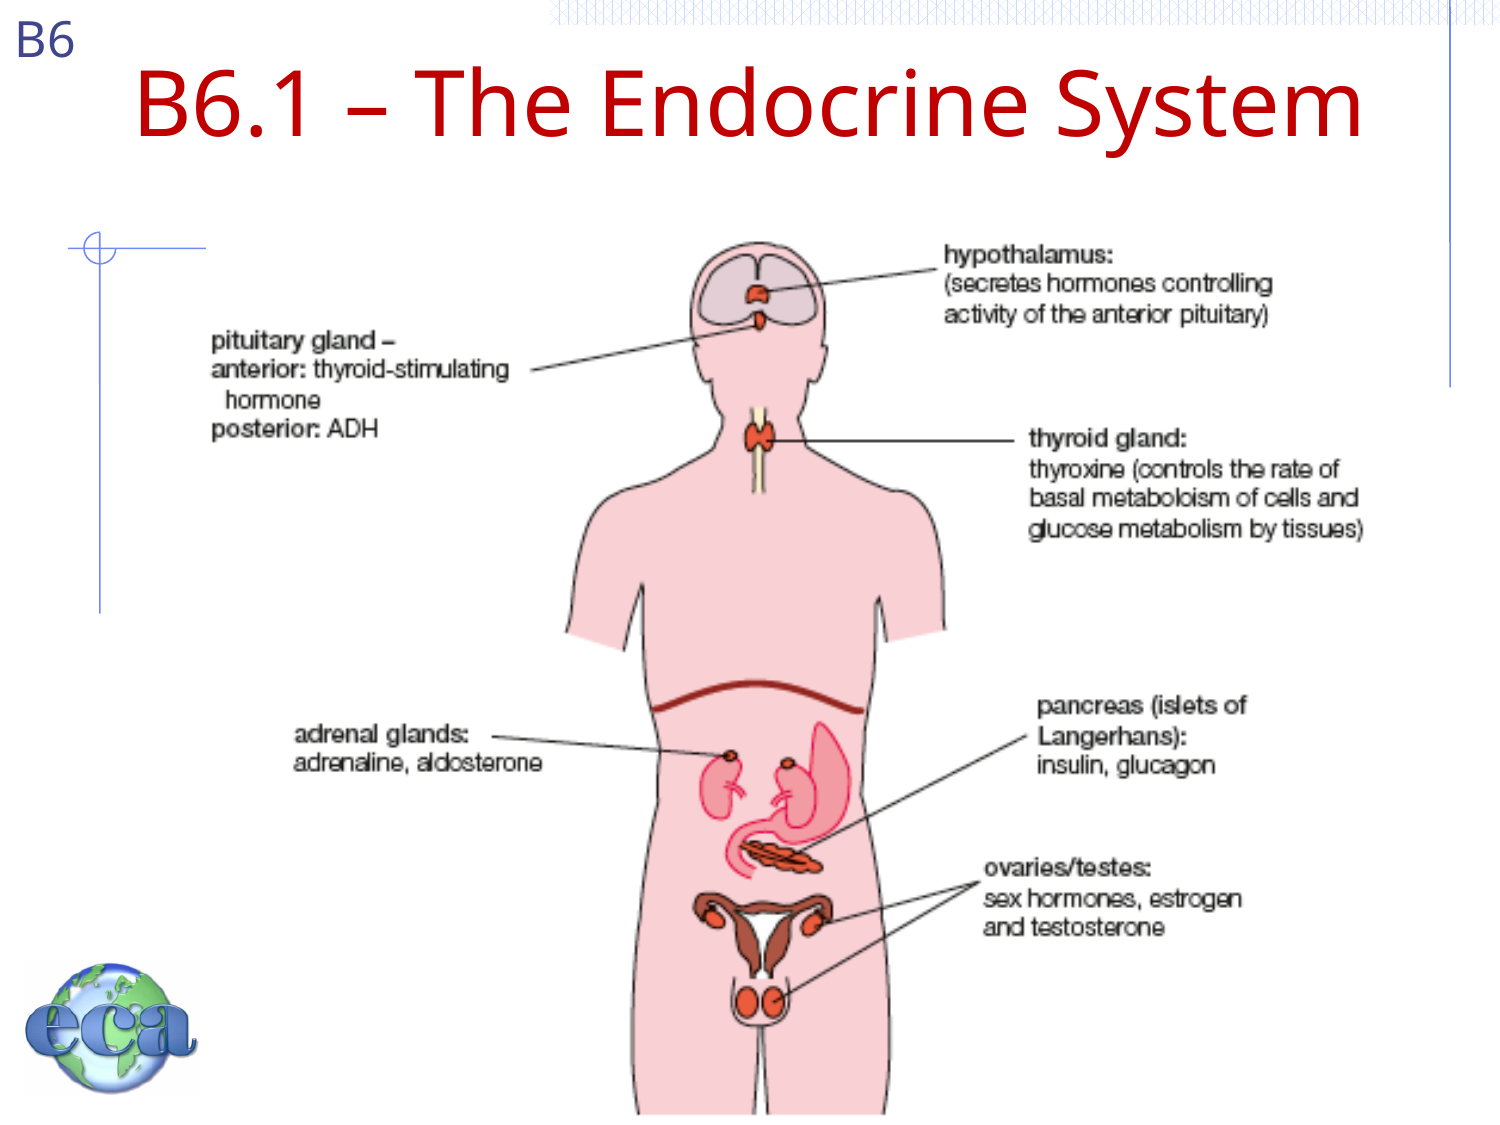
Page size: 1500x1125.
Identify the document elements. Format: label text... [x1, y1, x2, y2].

title B6.1 – The Endocrine System [37, 24, 1463, 163]
picture [23, 960, 200, 1096]
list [206, 202, 1373, 1125]
